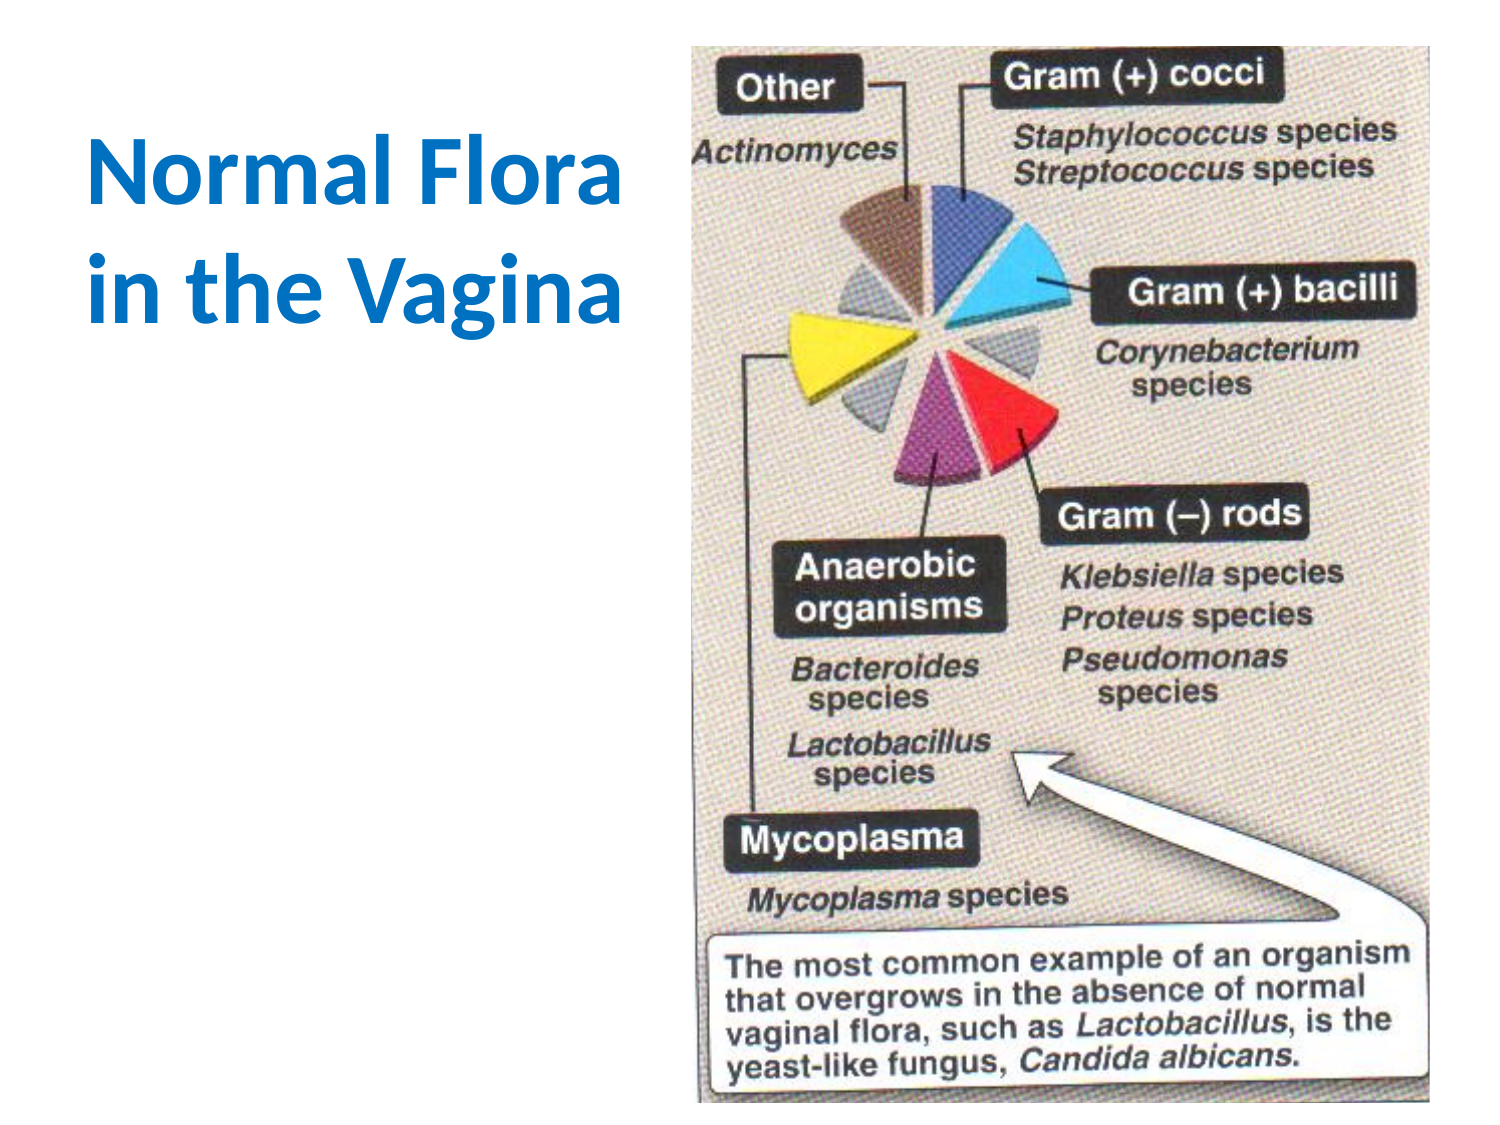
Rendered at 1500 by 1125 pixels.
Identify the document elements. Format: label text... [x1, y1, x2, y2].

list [691, 46, 1430, 1104]
title Normal Flora in the Vagina [70, 82, 652, 352]
